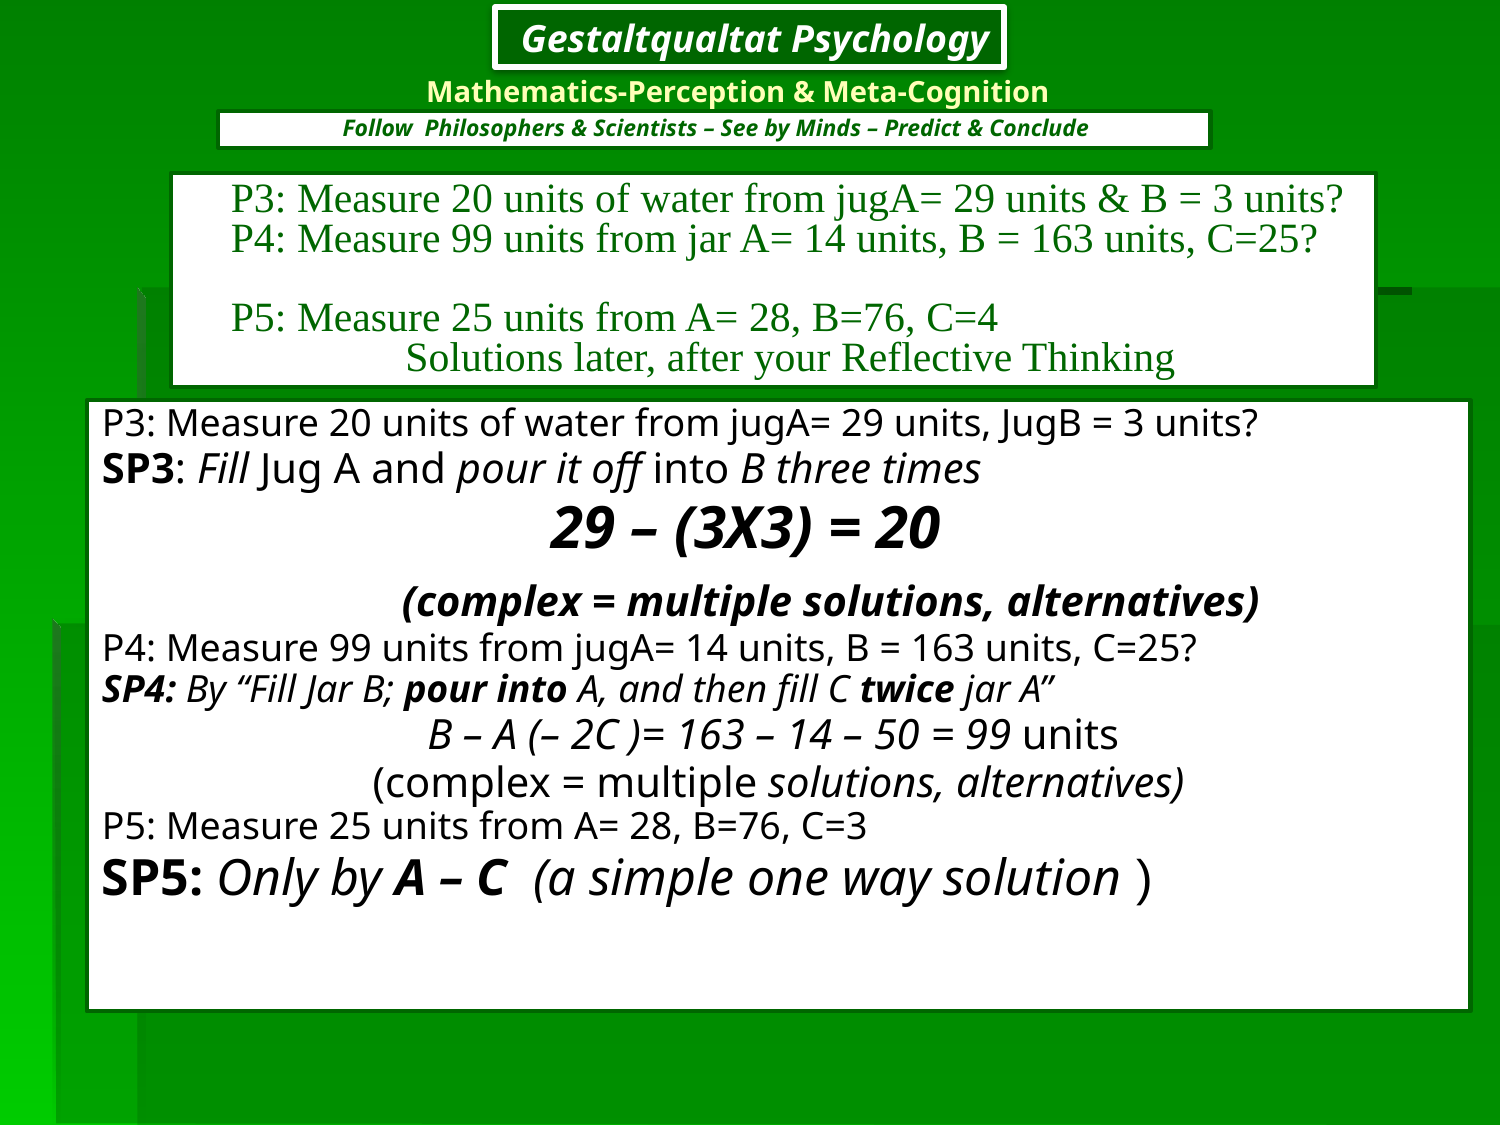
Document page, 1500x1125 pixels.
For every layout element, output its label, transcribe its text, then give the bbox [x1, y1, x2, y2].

text_box P3: Measure 20 units of water from jugA= 29 units, JugB = 3 units? SP3: Fill Jug A and pour it off into B three times 29 – (3X3) = 20 (complex = multiple solutions, alternatives) P4: Measure 99 units from jugA= 14 units, B = 163 units, C=25? SP4: By “Fill Jar B; pour into A, and then fill C twice jar A” B – A (– 2C )= 163 – 14 – 50 = 99 units (complex = multiple solutions, alternatives) P5: Measure 25 units from A= 28, B=76, C=3 SP5: Only by A – C (a simple one way solution ) [85, 398, 1473, 1013]
text_box Follow Philosophers & Scientists – See by Minds – Predict & Conclude [216, 109, 1213, 150]
text_box Gestaltqualtat Psychology [492, 4, 1007, 66]
text_box Mathematics-Perception & Meta-Cognition [230, 66, 1246, 114]
text_box P3: Measure 20 units of water from jugA= 29 units & B = 3 units? P4: Measure 99 units from jar A= 14 units, B = 163 units, C=25? P5: Measure 25 units from A= 28, B=76, C=4 Solutions later, after your Reflective Thinking [169, 171, 1378, 389]
